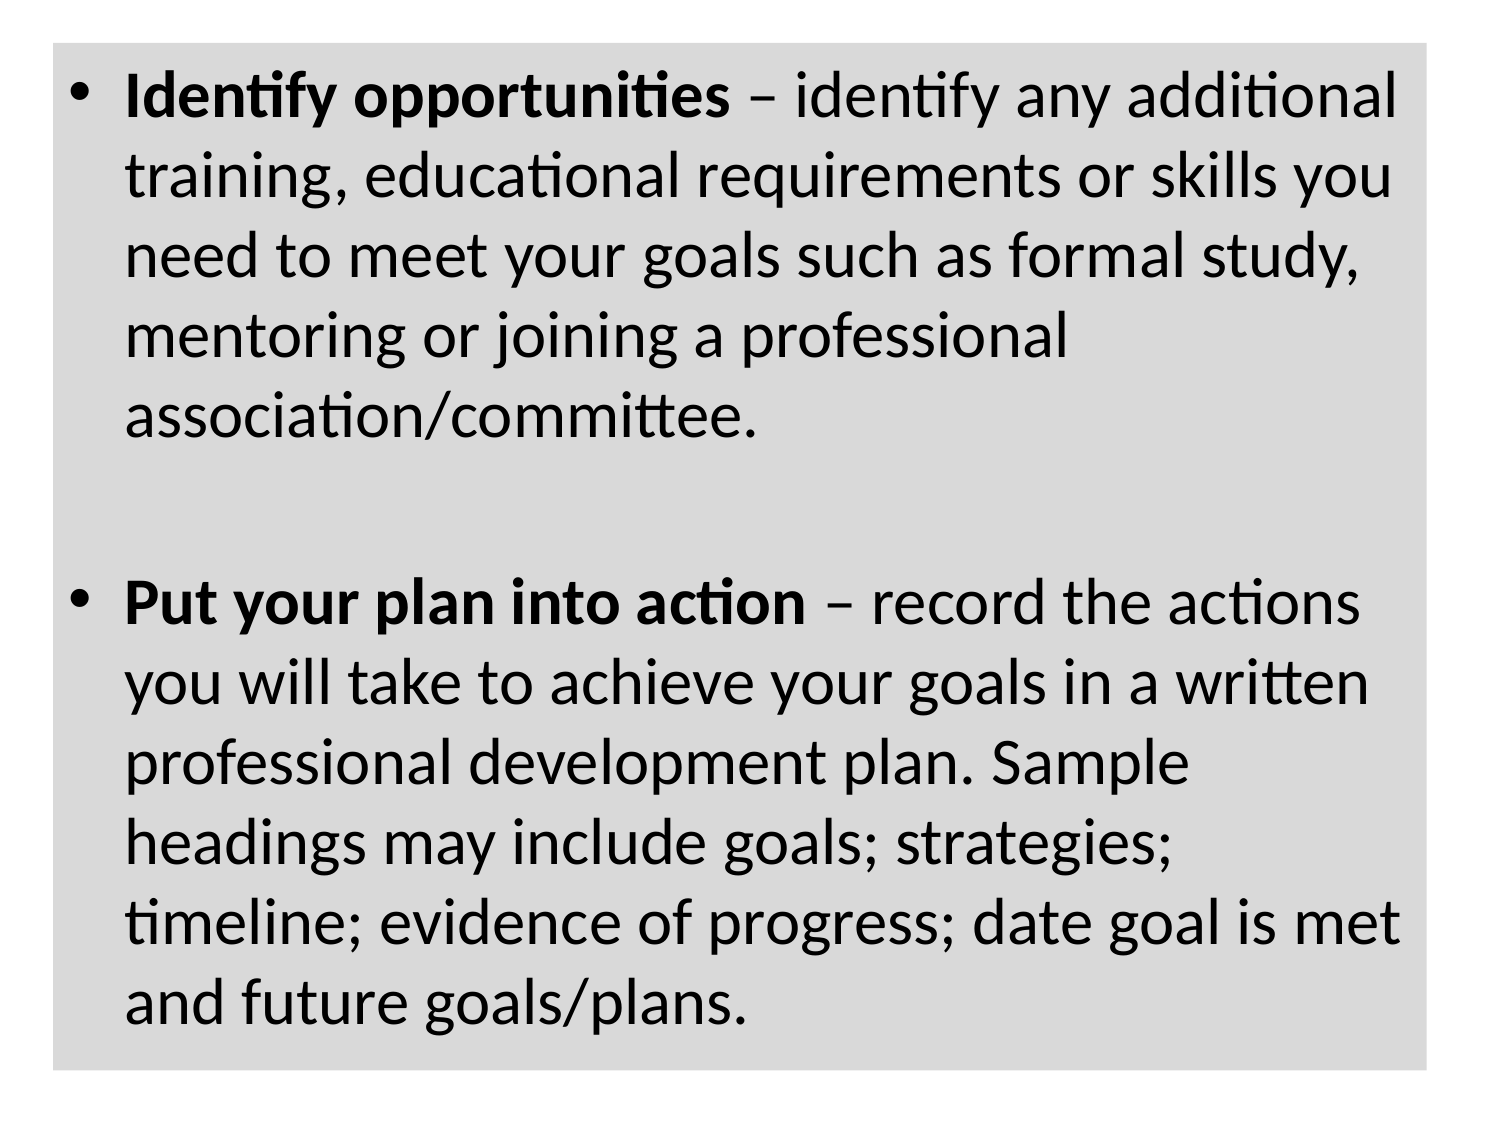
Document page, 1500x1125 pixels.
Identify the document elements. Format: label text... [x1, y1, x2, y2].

list Identify opportunities – identify any additional training, educational requirements or skills you need to meet your goals such as formal study, mentoring or joining a professional association/committee. Put your plan into action – record the actions you will take to achieve your goals in a written professional development plan. Sample headings may include goals; strategies; timeline; evidence of progress; date goal is met and future goals/plans. [53, 42, 1427, 1071]
